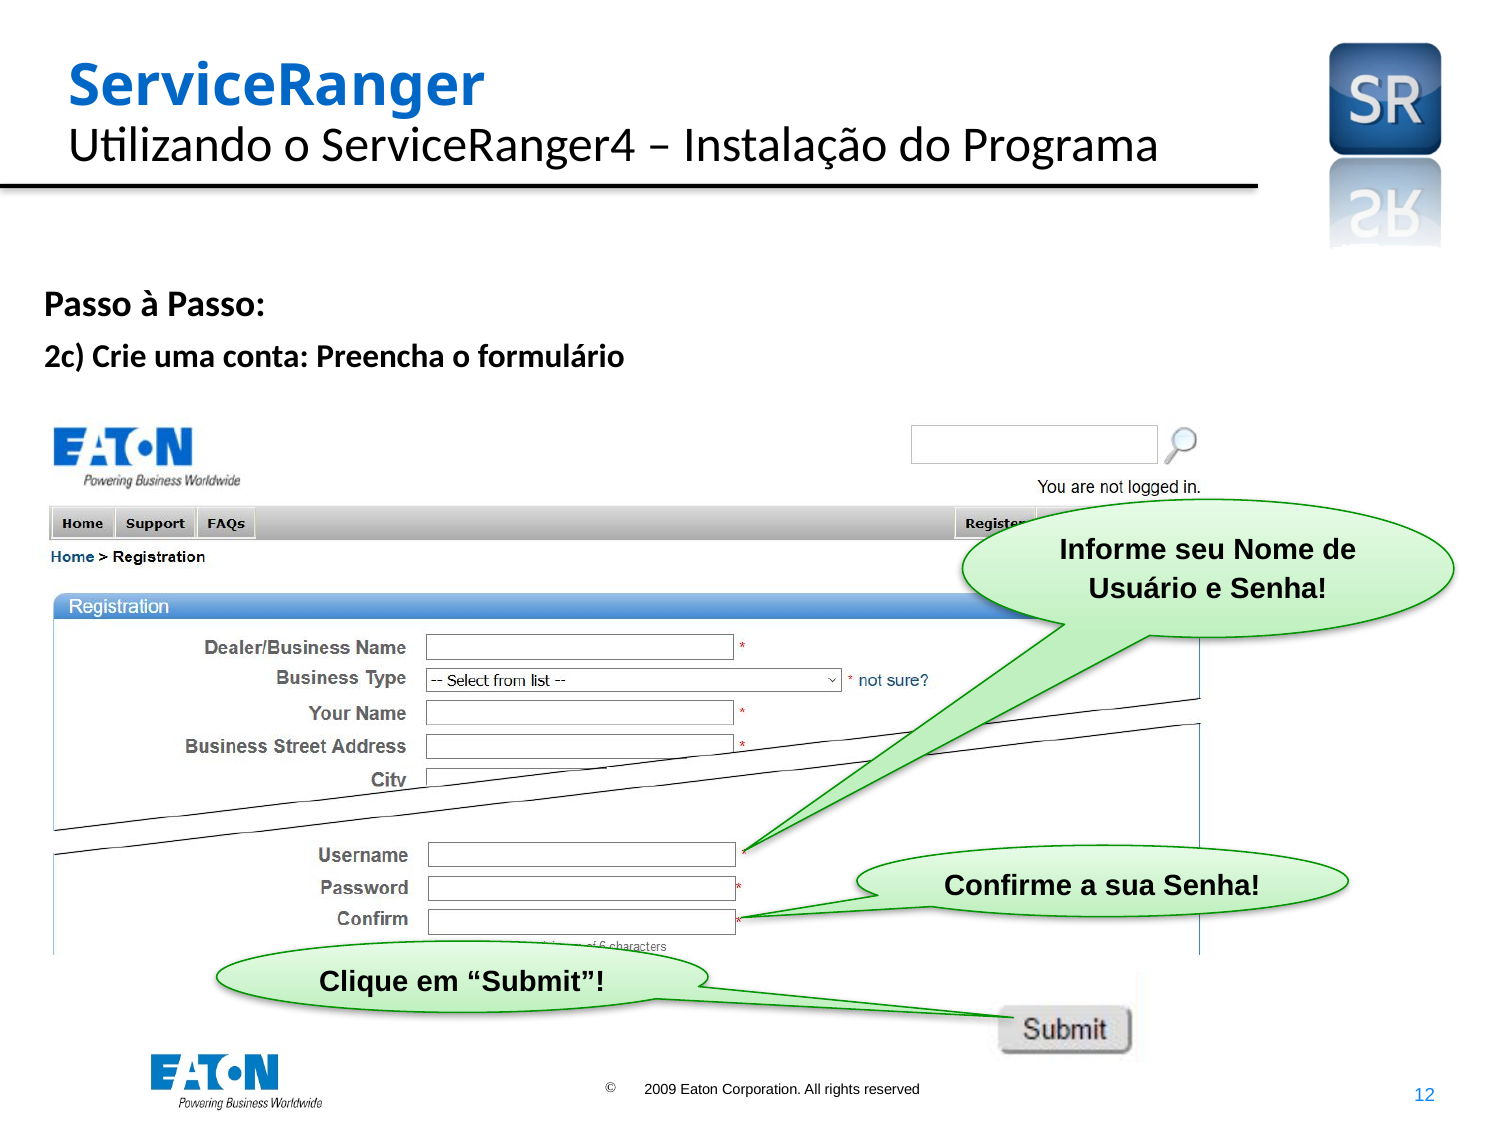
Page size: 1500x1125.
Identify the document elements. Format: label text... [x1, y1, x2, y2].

text_box Informe seu Nome de Usuário e Senha! [1216, 498, 1455, 639]
text_box Passo à Passo: 2c) Crie uma conta: Preencha o formulário [29, 267, 1447, 446]
picture [38, 418, 1212, 955]
picture [949, 971, 1148, 1062]
text_box Confirme a sua Senha! [1216, 848, 1350, 914]
picture [142, 1044, 330, 1118]
text_box Clique em “Submit”! [215, 963, 944, 1015]
title ServiceRanger Utilizando o ServiceRanger4 – Instalação do Programa [53, 0, 1354, 180]
